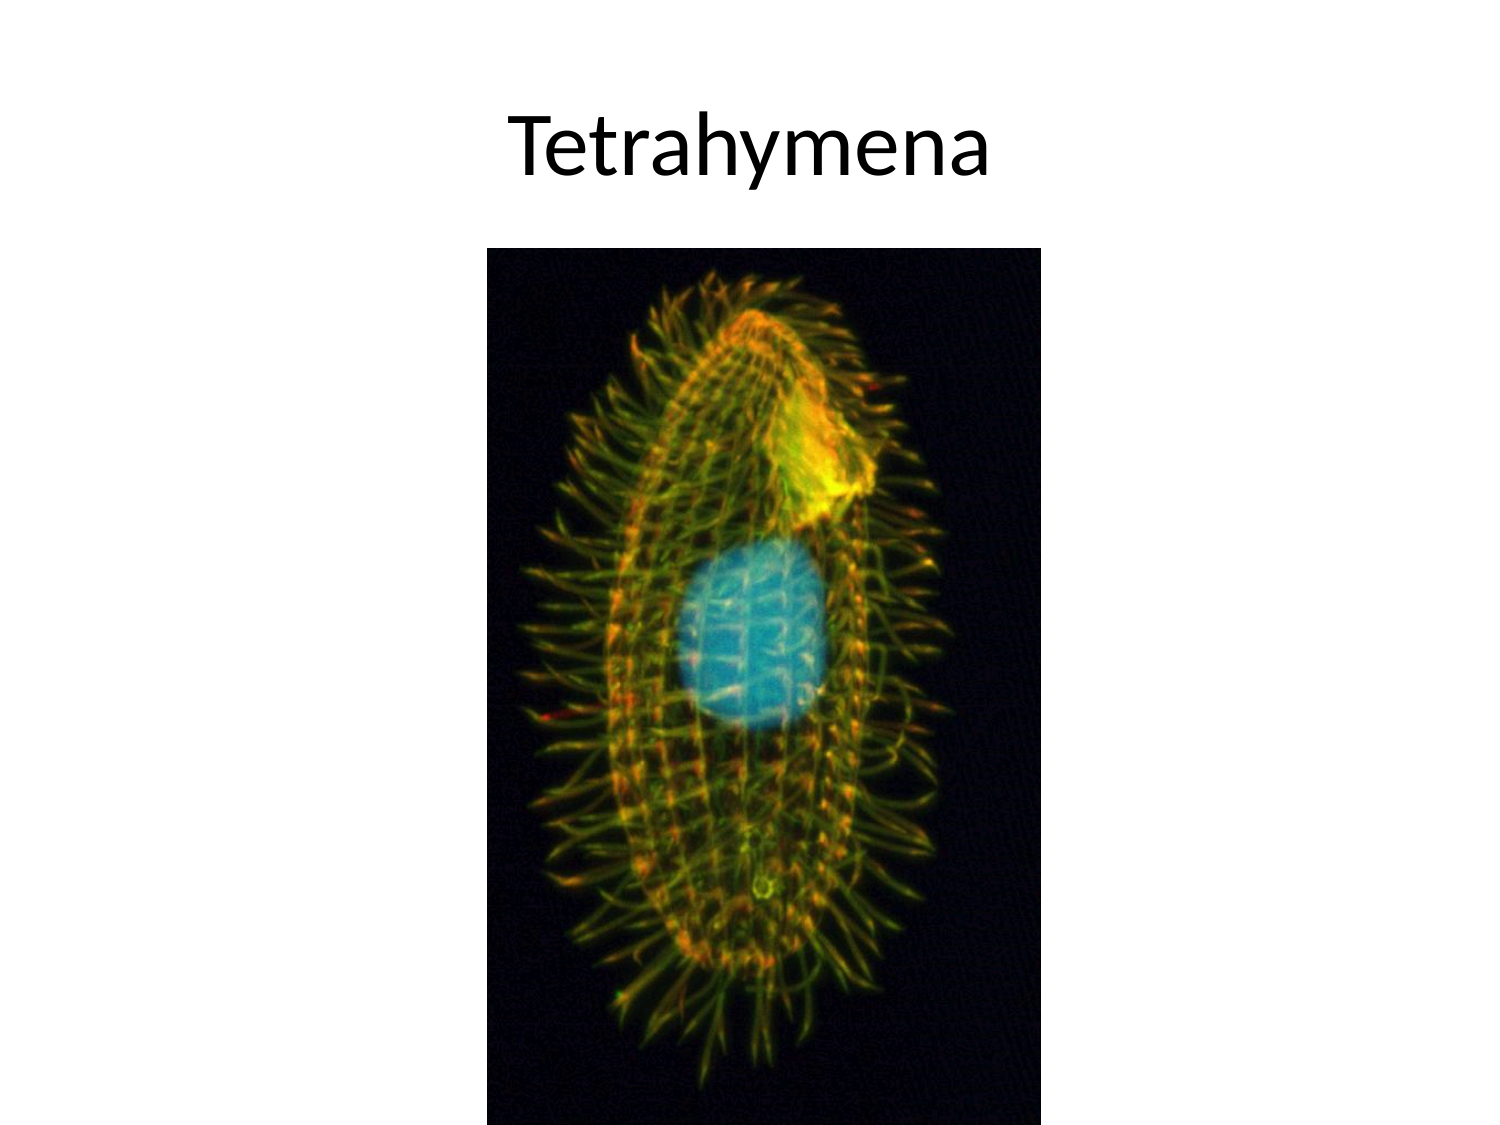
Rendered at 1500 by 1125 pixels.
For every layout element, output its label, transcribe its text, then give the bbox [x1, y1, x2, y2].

title Tetrahymena [75, 45, 1425, 233]
picture [487, 248, 1041, 1125]
